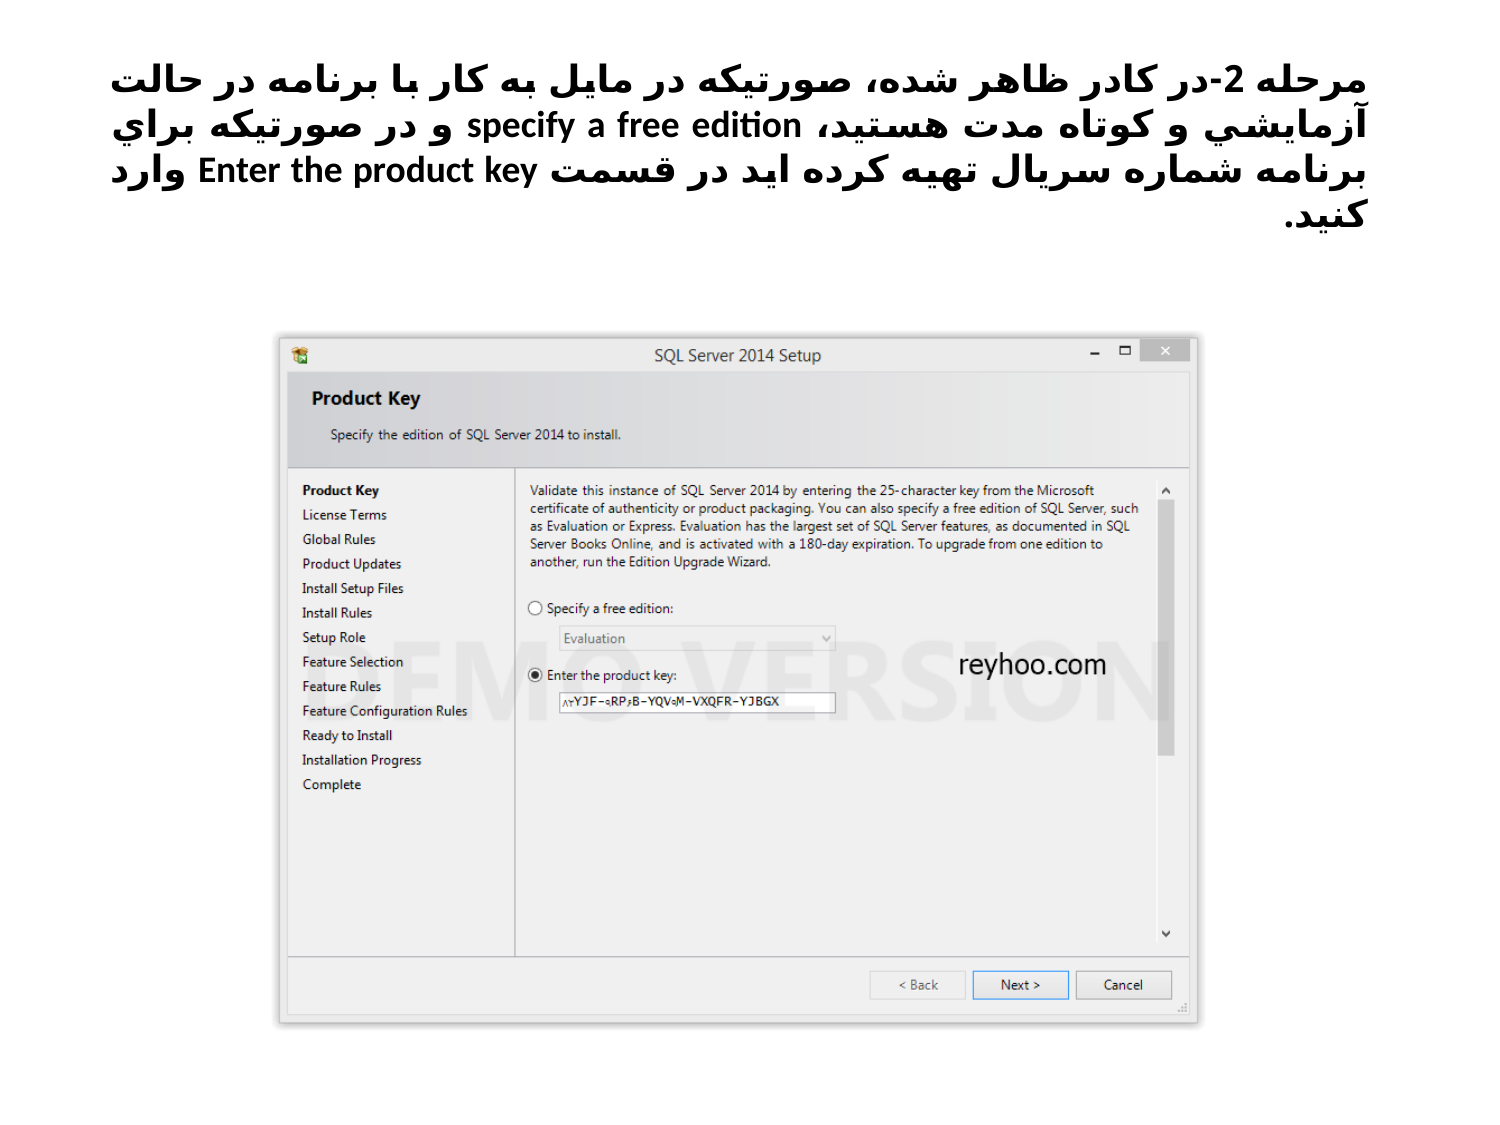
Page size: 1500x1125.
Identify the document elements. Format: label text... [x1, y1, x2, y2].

text_box مرحله 2-در كادر ظاهر شده، صورتيكه در مايل به كار با برنامه در حالت آزمايشي و كوتاه مدت هستيد، specify a free edition و در صورتيكه براي برنامه شماره سريال تهيه كرده ايد در قسمت Enter the product key وارد كنيد. [93, 47, 1383, 243]
picture [269, 327, 1208, 1032]
